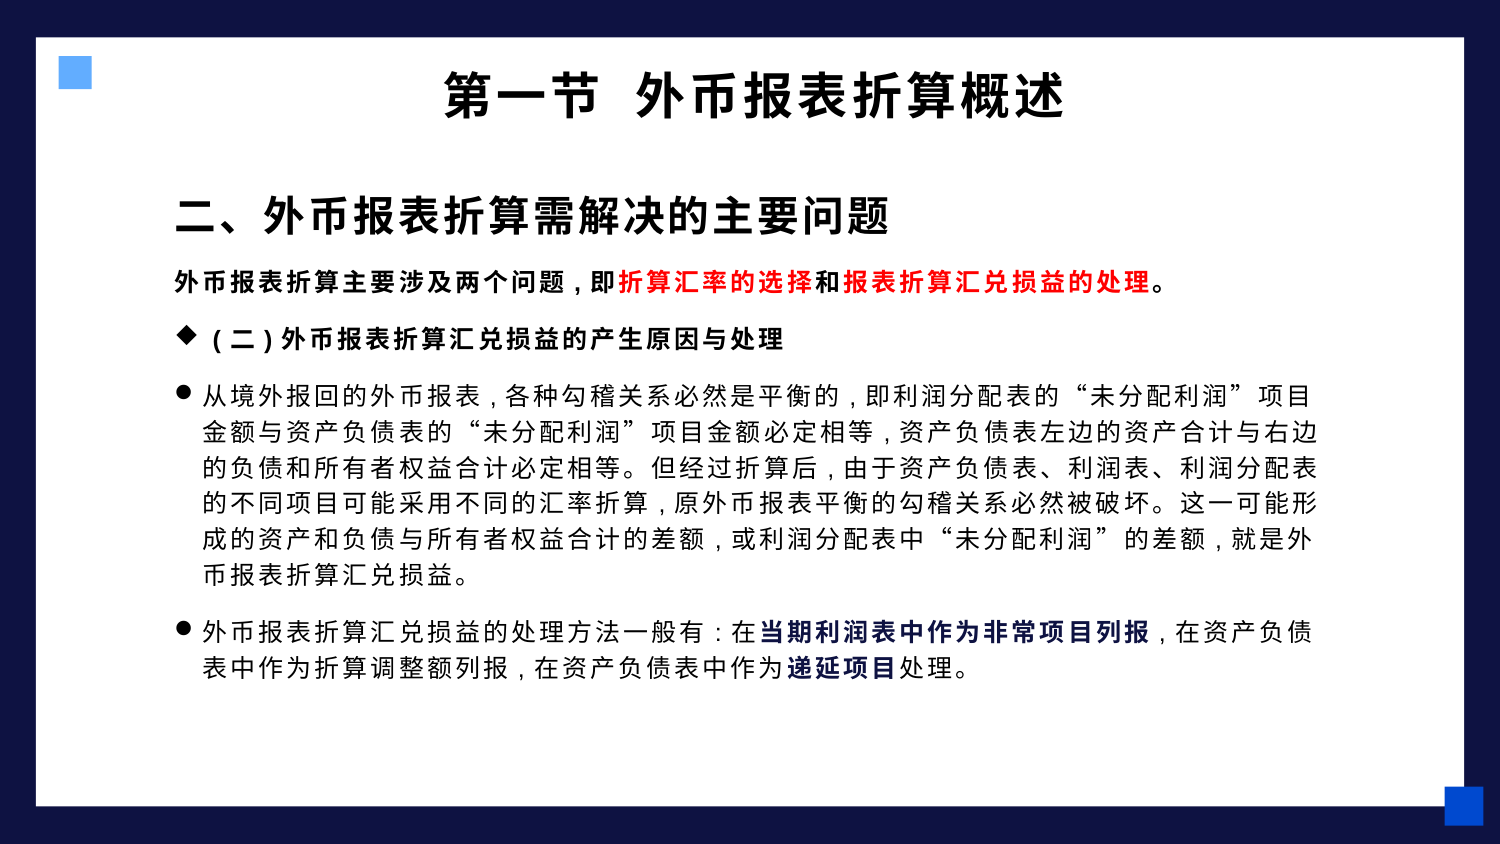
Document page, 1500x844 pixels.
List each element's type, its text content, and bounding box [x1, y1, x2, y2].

title 第一节 外币报表折算概述 [159, 43, 1344, 133]
list 二、外币报表折算需解决的主要问题 外币报表折算主要涉及两个问题,即折算汇率的选择和报表折算汇兑损益的处理。 (二)外币报表折算汇兑损益的产生原因与处理 从境外报回的外币报表,各种勾稽关系必然是平衡的,即利润分配表的“未分配利润”项目金额与资产负债表的“未分配利润”项目金额必定相等,资产负债表左边的资产合计与右边的负债和所有者权益合计必定相等。但经过折算后,由于资产负债表、利润表、利润分配表的不同项目可能采用不同的汇率折算,原外币报表平衡的勾稽关系必然被破坏。这一可能形成的资产和负债与所有者权益合计的差额,或利润分配表中“未分配利润”的差额,就是外币报表折算汇兑损益。 外币报表折算汇兑损益的处理方法一般有:在当期利润表中作为非常项目列报,在资产负债表中作为折算调整额列报,在资产负债表中作为递延项目处理。 [157, 179, 1343, 604]
